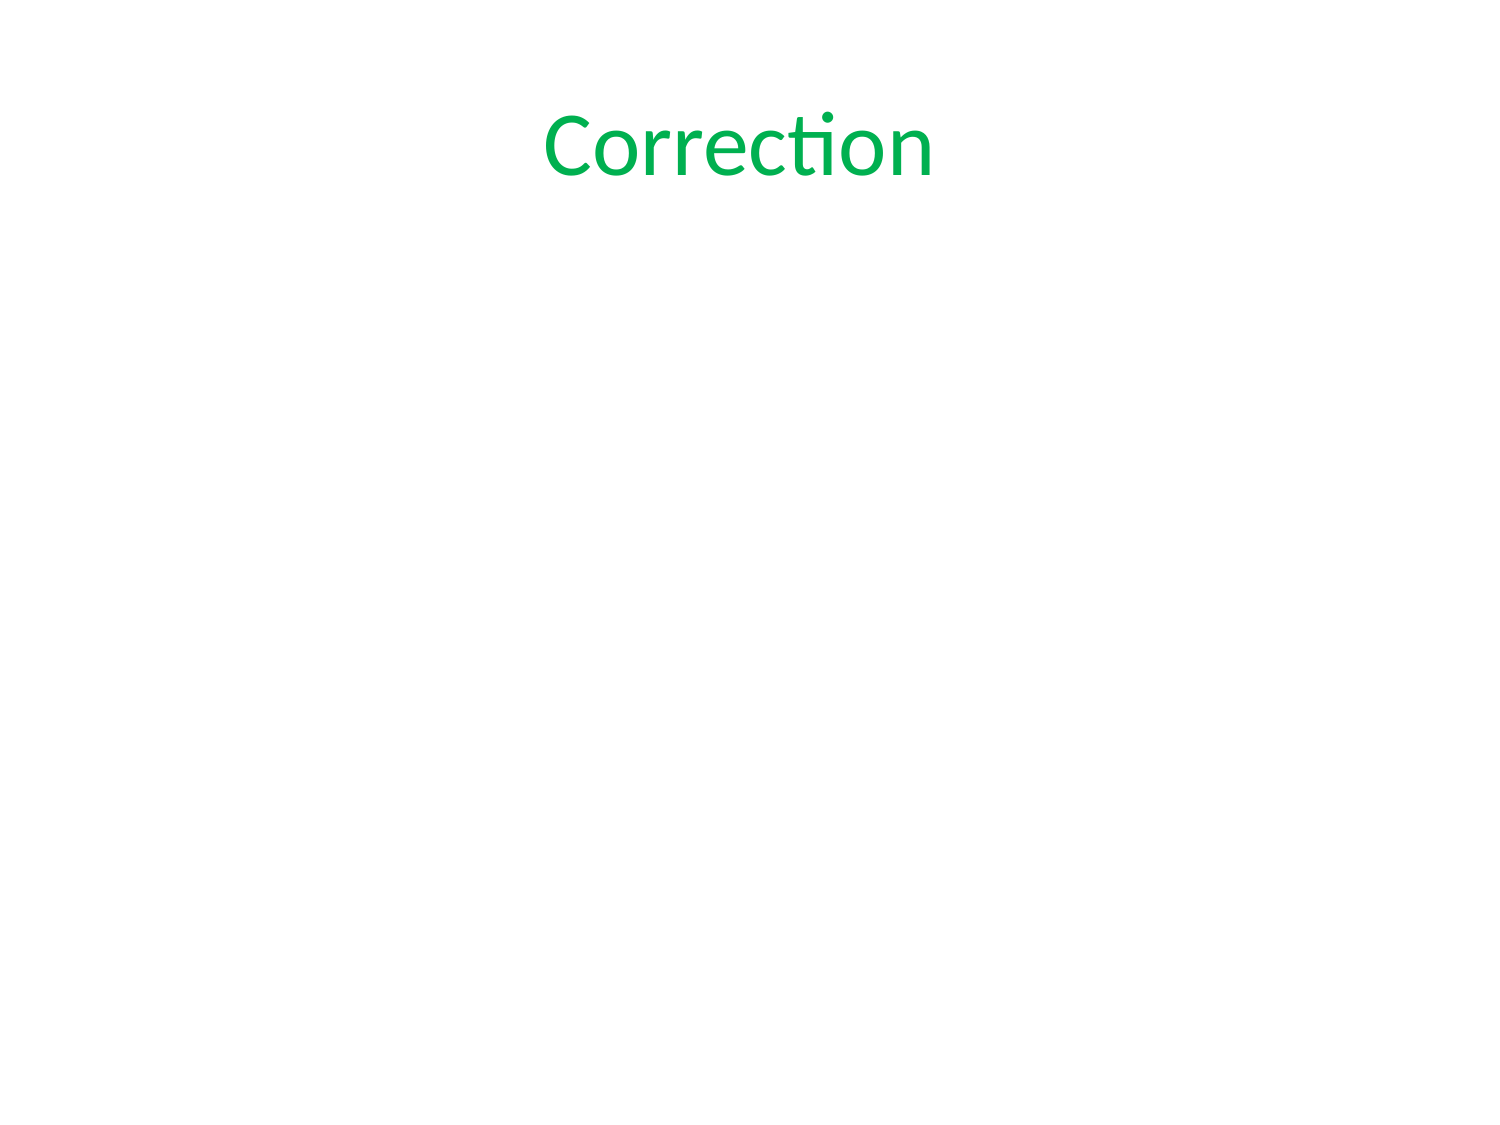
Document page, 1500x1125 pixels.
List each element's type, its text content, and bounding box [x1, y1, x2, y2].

title Correction [75, 45, 1425, 233]
